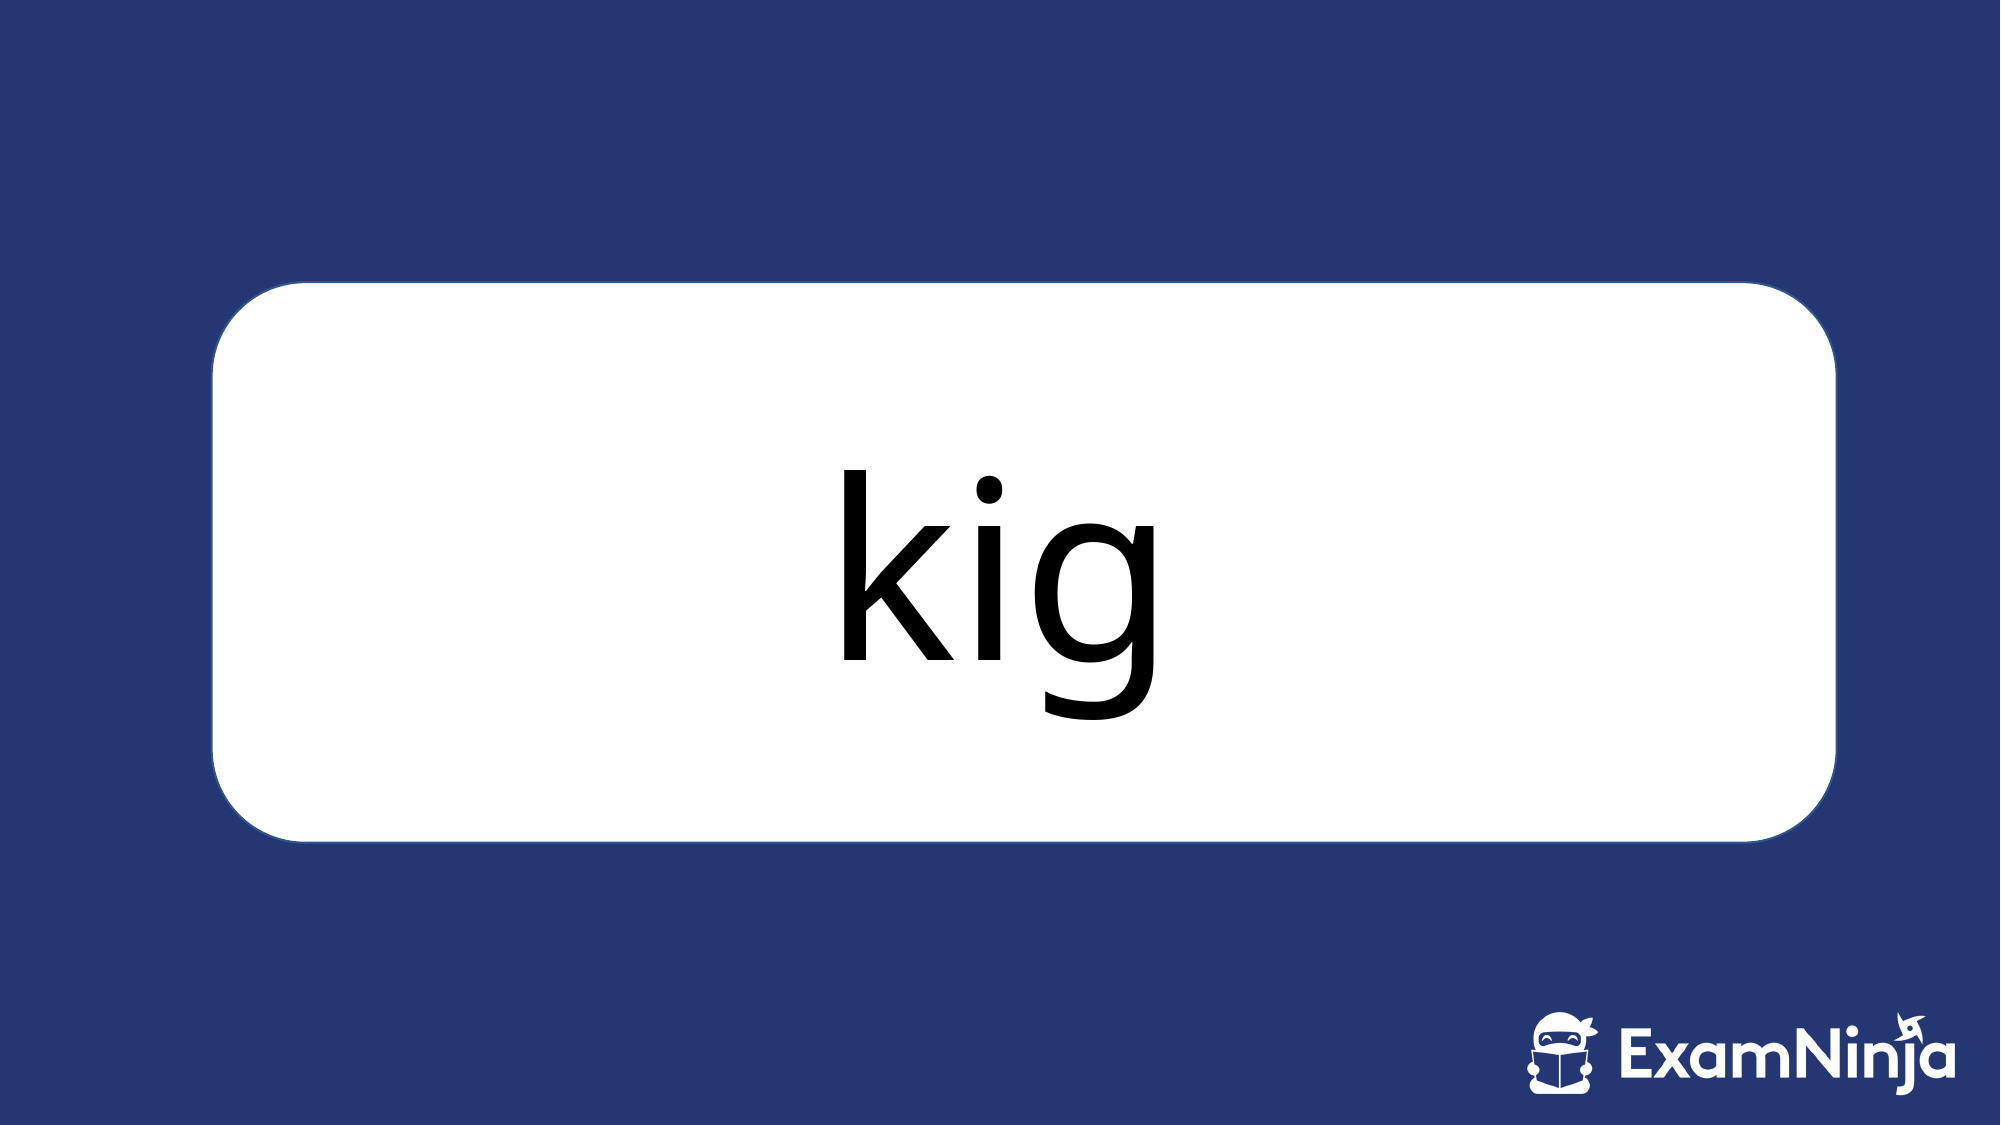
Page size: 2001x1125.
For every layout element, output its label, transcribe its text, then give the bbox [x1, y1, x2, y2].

text_box [210, 719, 1838, 844]
picture [1501, 1003, 1979, 1102]
text_box kig [143, 403, 1857, 719]
text_box [210, 281, 1838, 403]
